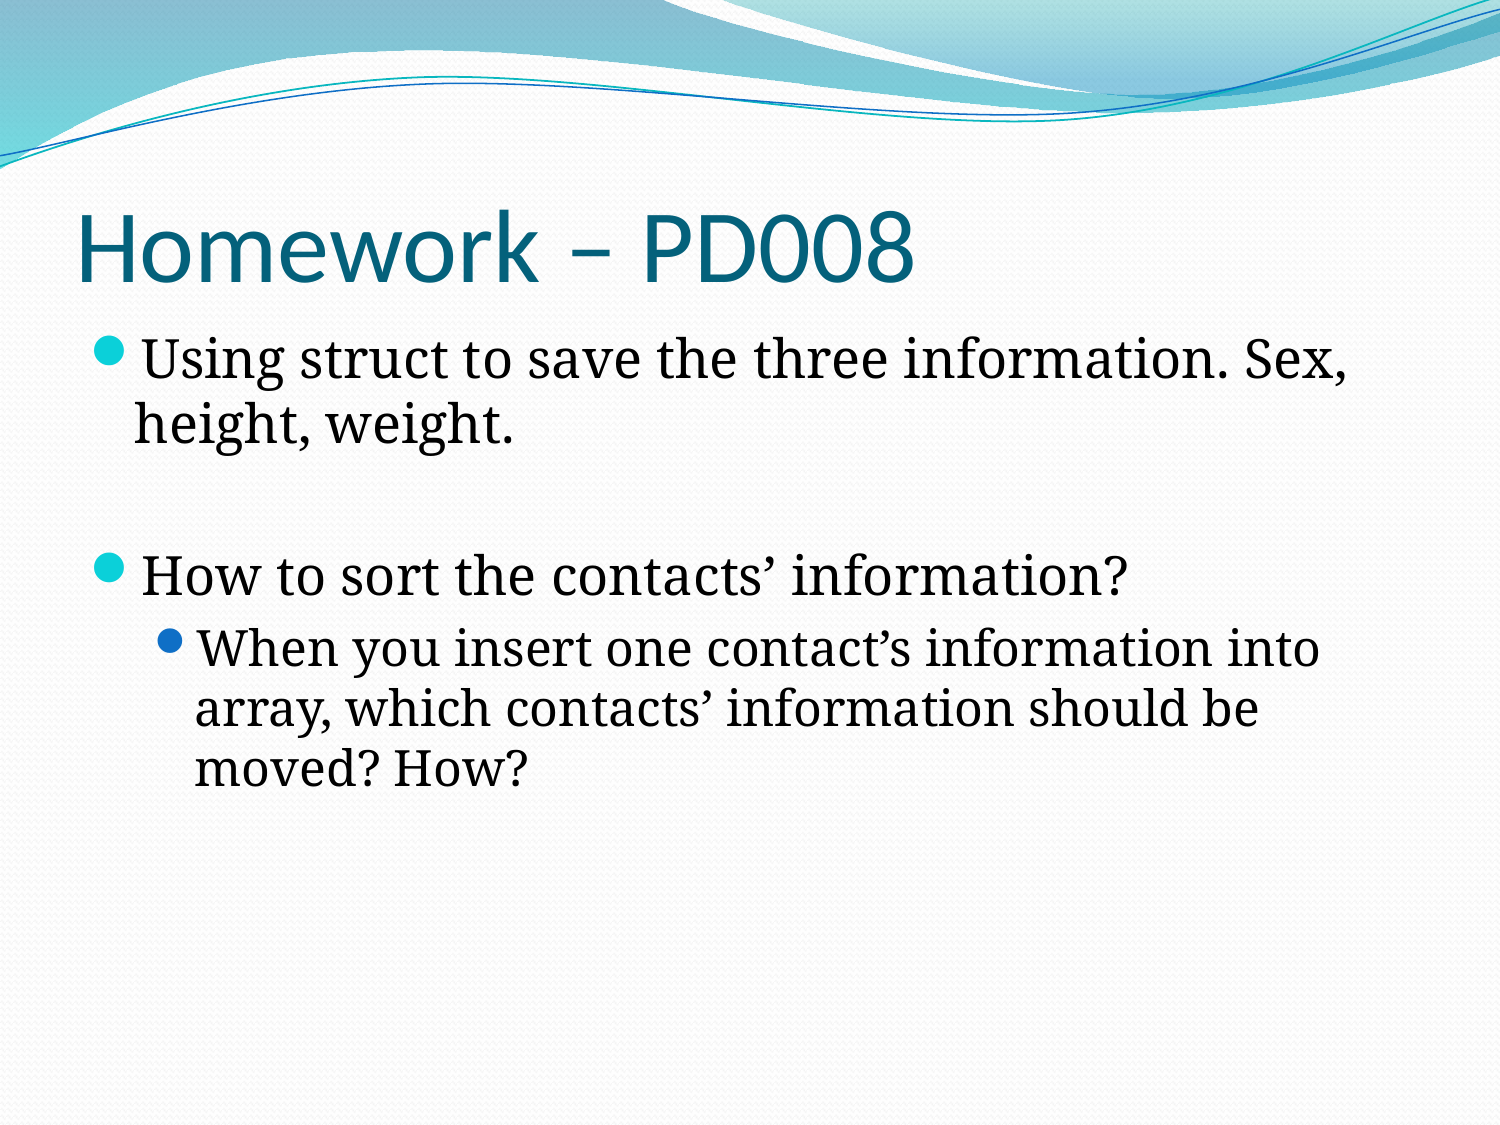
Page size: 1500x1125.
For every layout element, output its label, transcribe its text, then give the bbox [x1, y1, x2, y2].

title Homework – PD008 [75, 115, 1425, 303]
list Using struct to save the three information. Sex, height, weight. How to sort the contacts’ information? When you insert one contact’s information into array, which contacts’ information should be moved? How? [75, 317, 1425, 1038]
